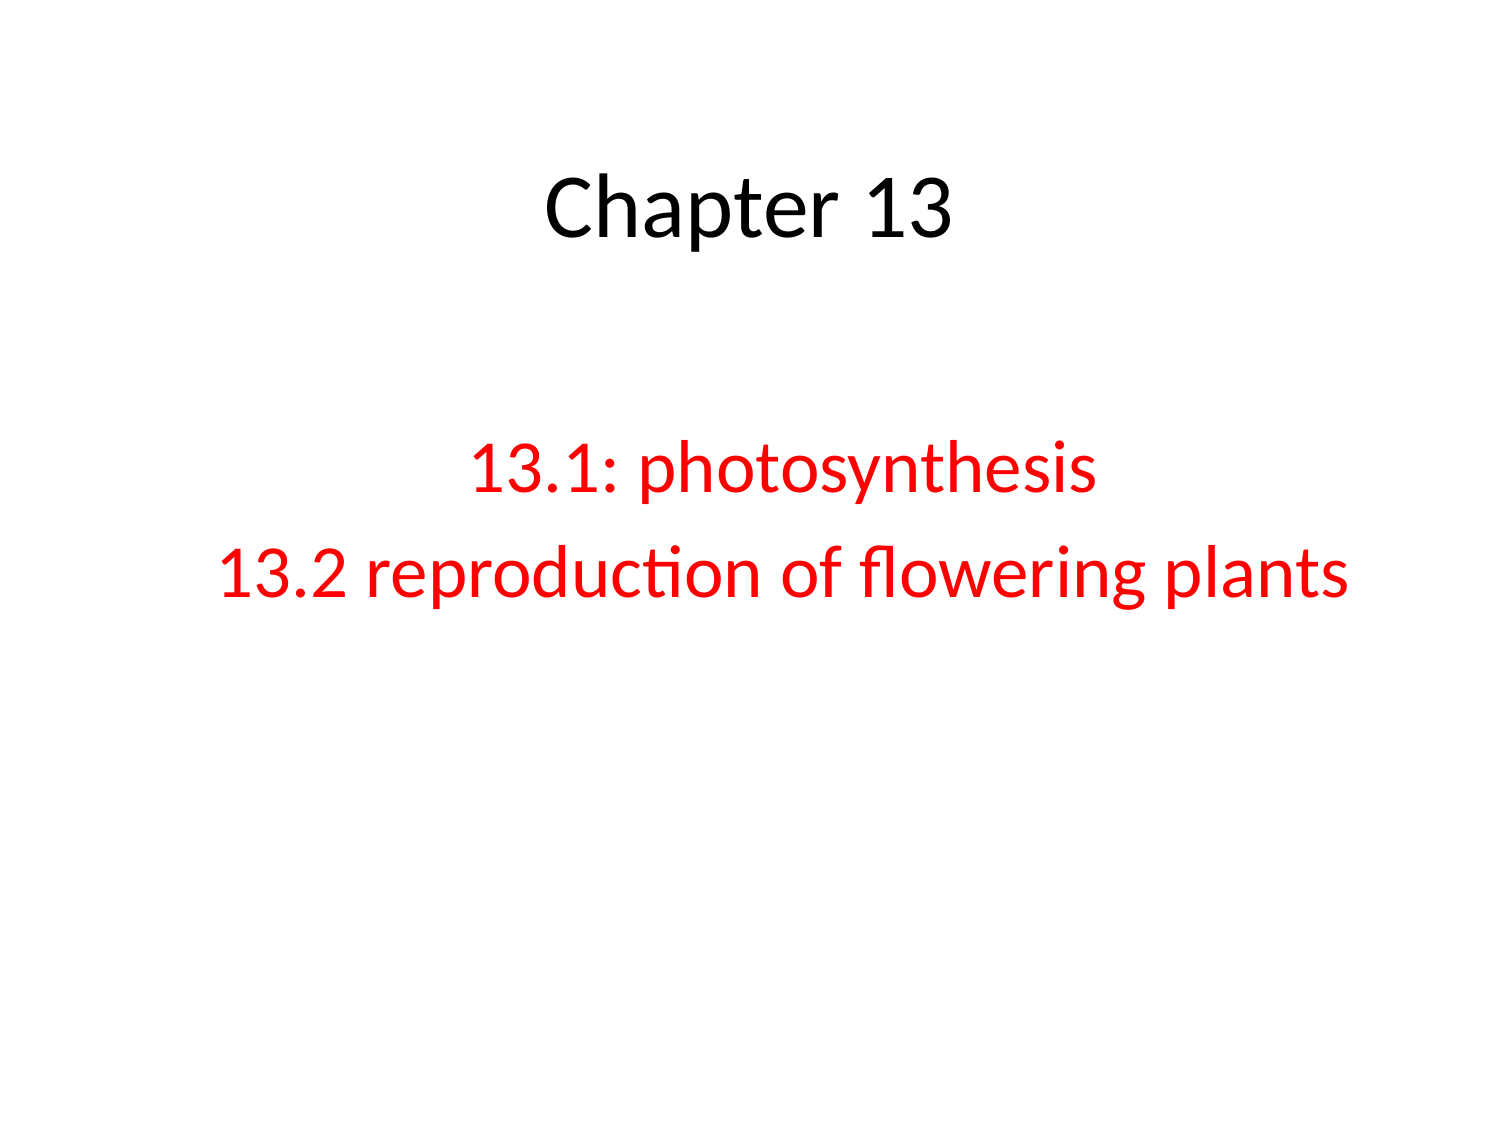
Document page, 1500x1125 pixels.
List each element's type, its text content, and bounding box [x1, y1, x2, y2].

subtitle 13.1: photosynthesis 13.2 reproduction of flowering plants [178, 410, 1388, 698]
title Chapter 13 [112, 116, 1388, 285]
